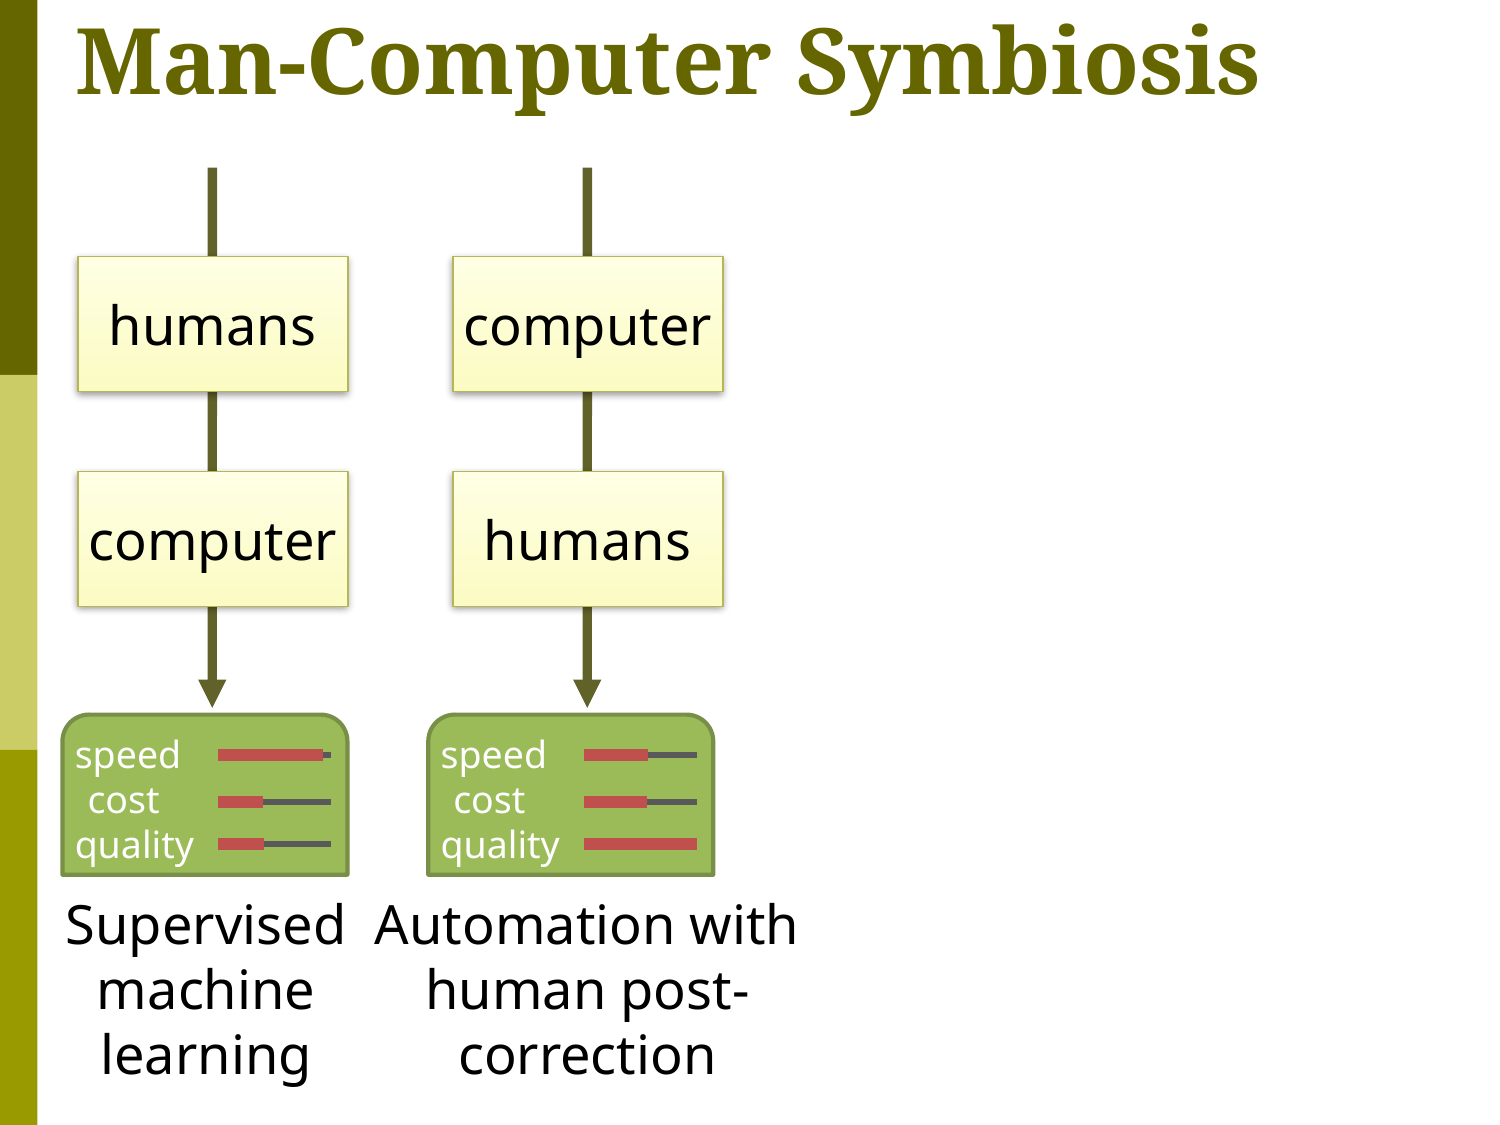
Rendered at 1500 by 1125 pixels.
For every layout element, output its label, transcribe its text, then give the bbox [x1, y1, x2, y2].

text_box Automation with human post-correction [400, 883, 825, 1093]
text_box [428, 167, 724, 875]
text_box Supervised machine learning [12, 883, 400, 1093]
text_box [62, 167, 349, 875]
title Man-Computer Symbiosis [74, 12, 1426, 113]
